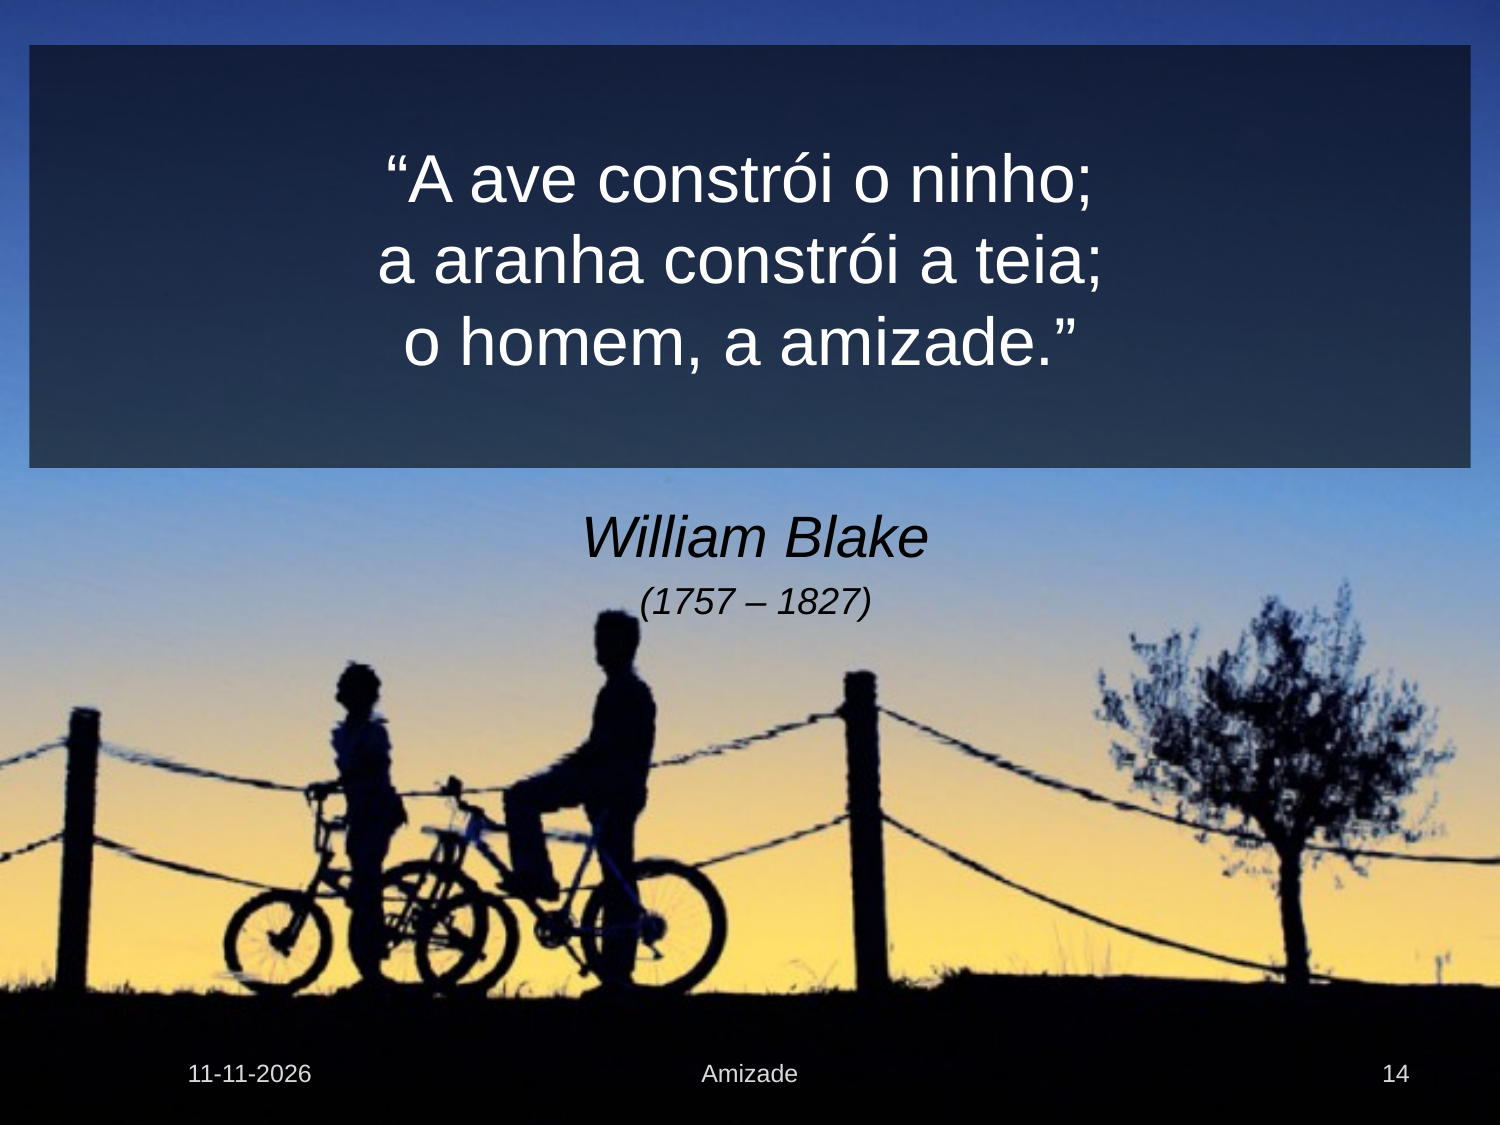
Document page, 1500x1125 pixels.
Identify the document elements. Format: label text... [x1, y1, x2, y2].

slide_number 14 [1074, 1042, 1425, 1103]
title “A ave constrói o ninho; a aranha constrói a teia; o homem, a amizade.” [29, 45, 1471, 468]
picture [0, 0, 1500, 1125]
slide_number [75, 1042, 425, 1103]
list William Blake (1757 – 1827) [41, 491, 1471, 575]
footer Amizade [512, 1042, 988, 1103]
